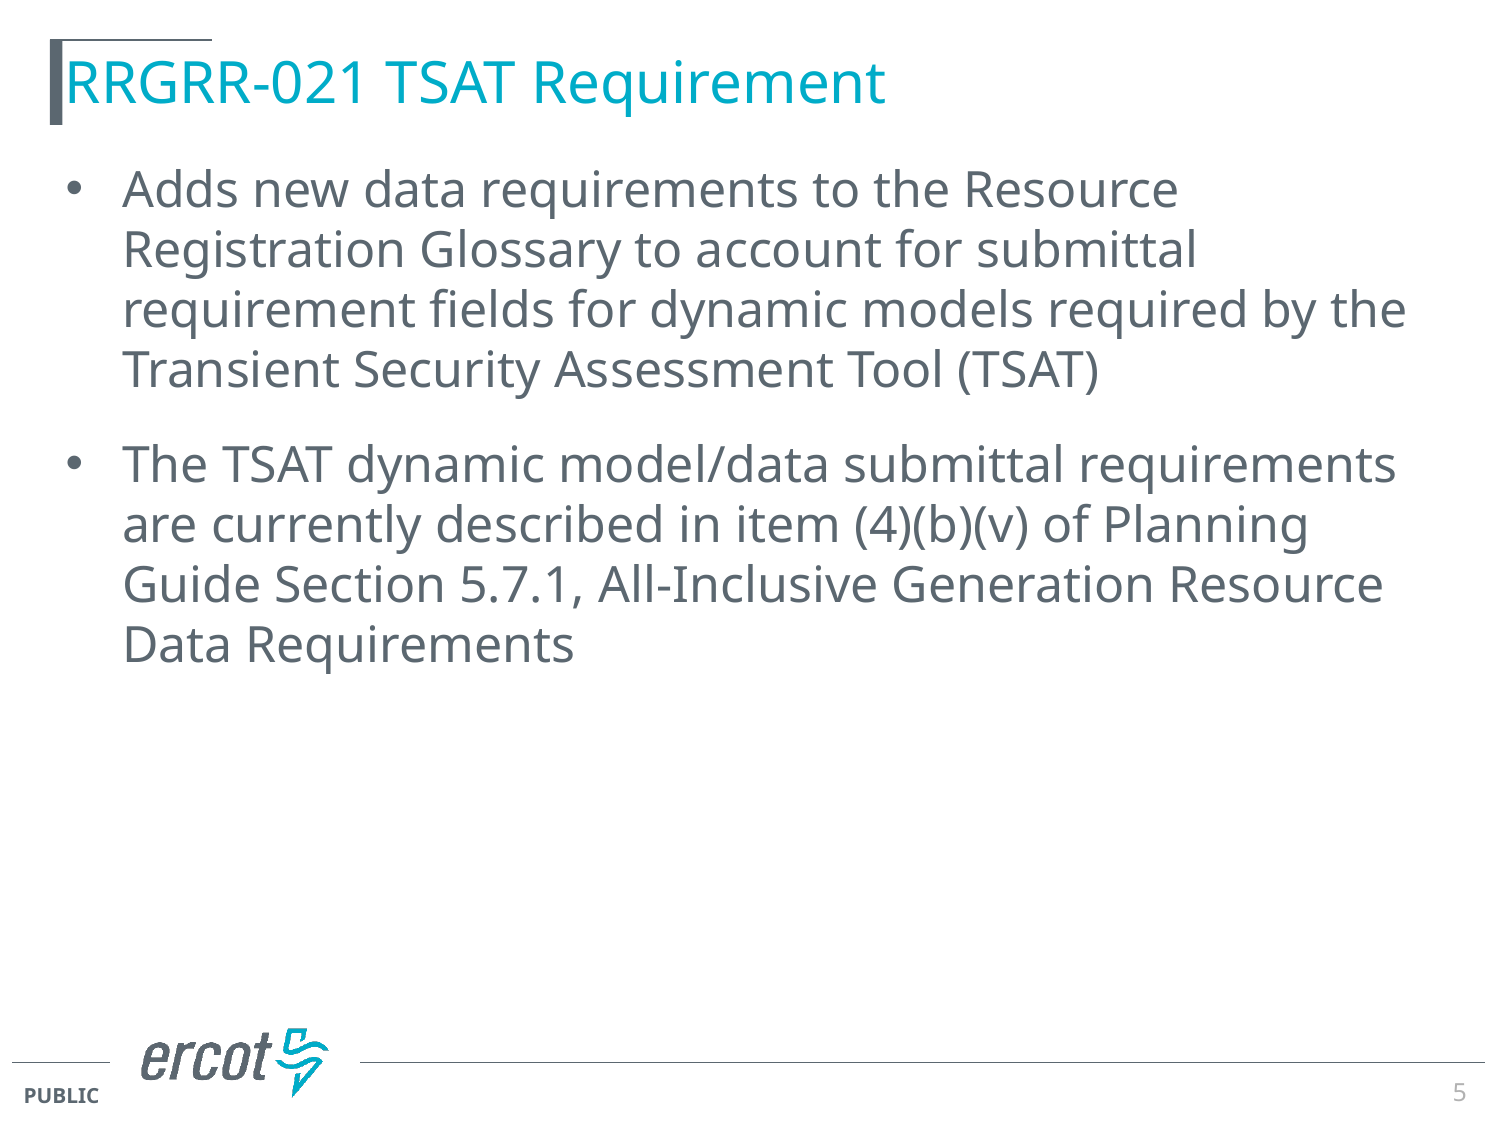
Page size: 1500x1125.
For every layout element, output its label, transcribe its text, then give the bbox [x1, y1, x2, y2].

list Adds new data requirements to the Resource Registration Glossary to account for submittal requirement fields for dynamic models required by the Transient Security Assessment Tool (TSAT) The TSAT dynamic model/data submittal requirements are currently described in item (4)(b)(v) of Planning Guide Section 5.7.1, All-Inclusive Generation Resource Data Requirements [50, 149, 1451, 988]
slide_number 5 [1437, 1076, 1475, 1112]
title RRGRR-021 TSAT Requirement [50, 37, 1500, 125]
picture [137, 1024, 332, 1100]
